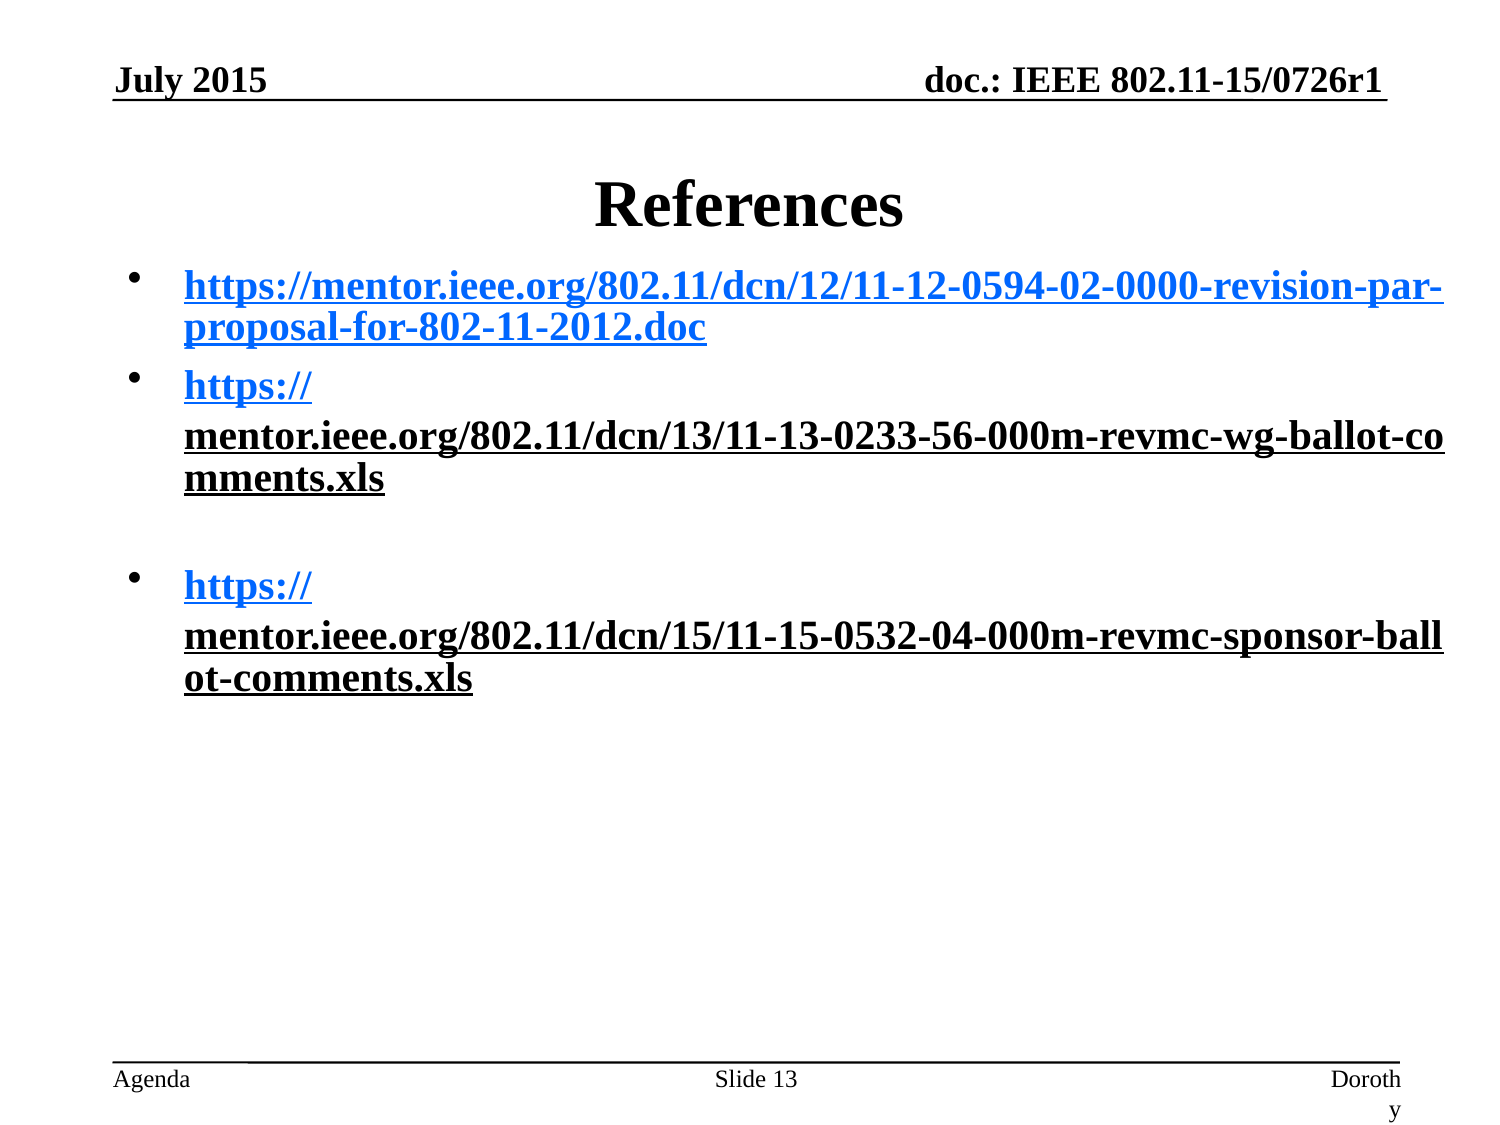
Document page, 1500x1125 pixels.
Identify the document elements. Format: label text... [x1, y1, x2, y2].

title References [112, 112, 1388, 249]
list https://mentor.ieee.org/802.11/dcn/12/11-12-0594-02-0000-revision-par-proposal-for-802-11-2012.doc https://mentor.ieee.org/802.11/dcn/13/11-13-0233-56-000m-revmc-wg-ballot-comments.xls https://mentor.ieee.org/802.11/dcn/15/11-15-0532-04-000m-revmc-sponsor-ballot-comments.xls [112, 249, 1463, 1125]
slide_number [114, 54, 425, 100]
